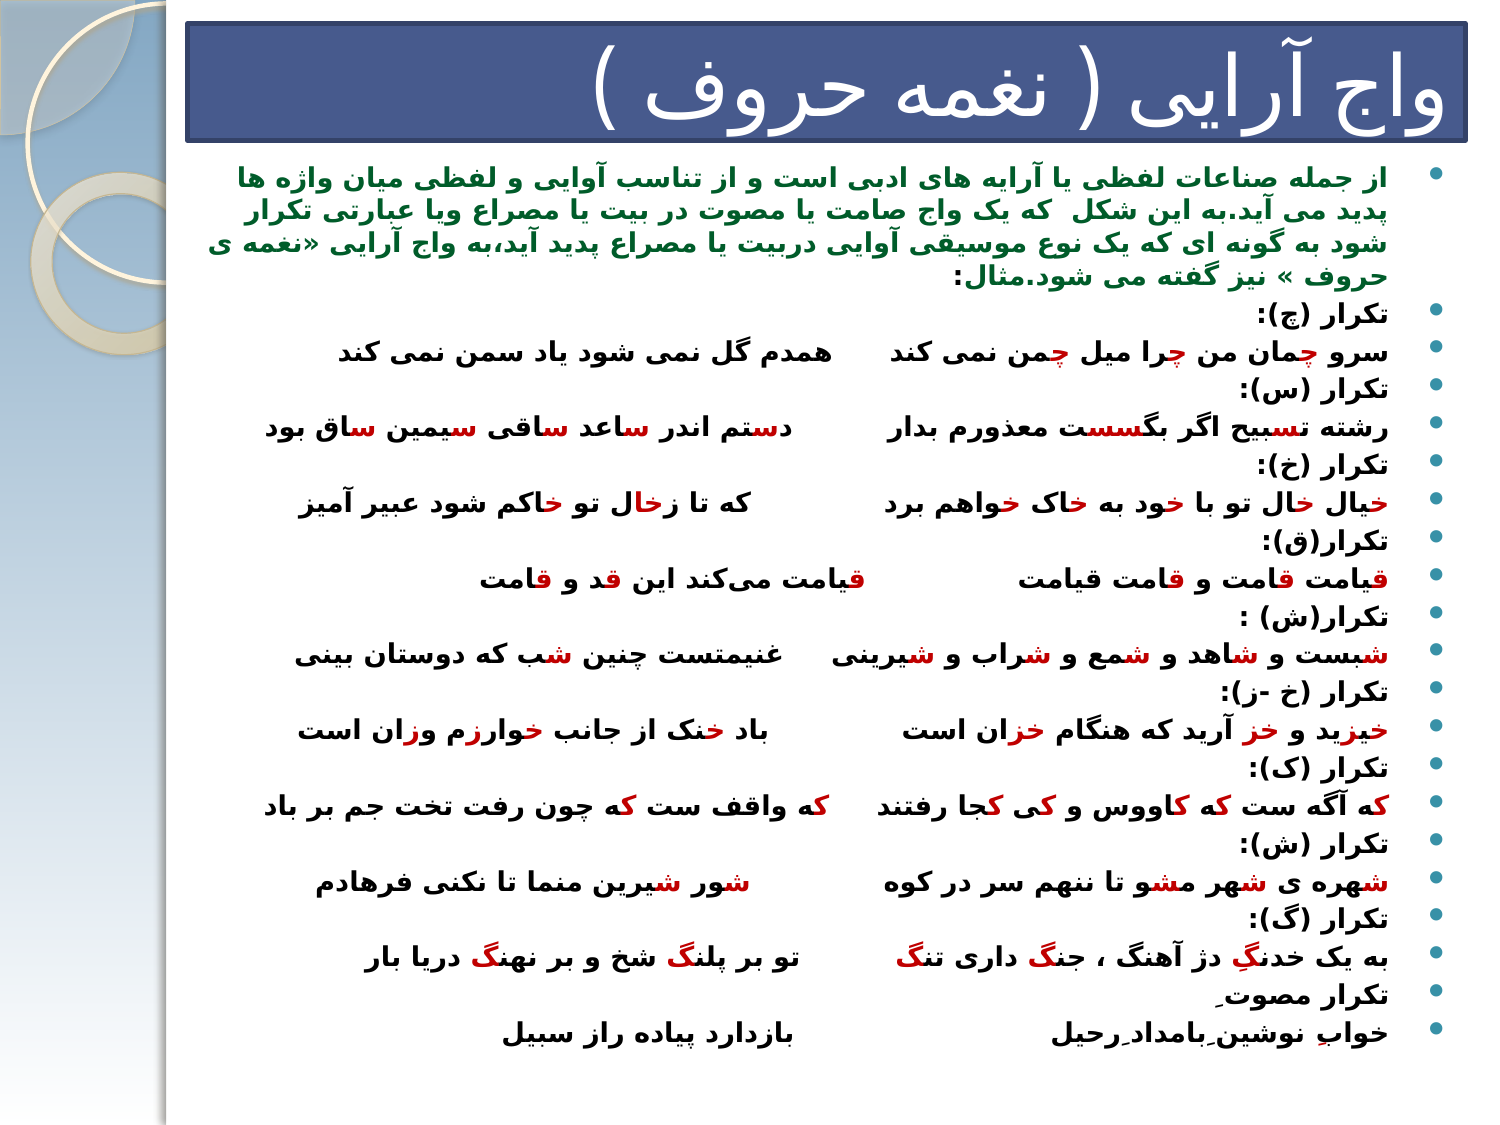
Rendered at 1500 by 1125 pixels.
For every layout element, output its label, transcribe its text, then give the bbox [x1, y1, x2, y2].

list از جمله صناعات لفظی یا آرایه های ادبی است و از تناسب آوایی و لفظی میان واژه ها پدید می آید.به این شکل که یک واج صامت یا مصوت در بیت یا مصراع ویا عبارتی تکرار شود به گونه ای که یک نوع موسیقی آوایی دربیت یا مصراع پدید آید،به واج آرایی «نغمه ی حروف » نیز گفته می شود.مثال: تکرار (چ): سرو چمان من چرا میل چمن نمی کند همدم گل نمی شود یاد سمن نمی کند تکرار (س): رشته تسبیح اگر بگسست معذورم بدار دستم اندر ساعد ساقی سیمین ساق بود تکرار (خ): خیال خال تو با خود به خاک خواهم برد که تا زخال تو خاکم شود عبیر آمیز تکرار(ق): قیامت قامت و قامت قیامت قیامت می‌کند این قد و قامت تکرار(ش) : شبست و شاهد و شمع و شراب و شیرینی غنیمتست چنین شب که دوستان بینی تکرار (خ -ز): خیزید و خز آرید که هنگام خزان است باد خنک از جانب خوارزم وزان است تکرار (ک): که آگه ست که کاووس و کی کجا رفتند که واقف ست که چون رفت تخت جم بر باد تکرار (ش): شهره ی شهر مشو تا ننهم سر در کوه شور شیرین منما تا نکنی فرهادم تکرار (گ): به یک خدنگِ دژ آهنگ ، جنگ داری تنگ تو بر پلنگ شخ و بر نهنگ دریا بار تکرار مصوت ِ خوابِ نوشین ِبامداد ِرحیل بازدارد پیاده راز سبیل [187, 152, 1466, 1090]
title واج آرایی ( نغمه حروف ) [185, 21, 1468, 143]
